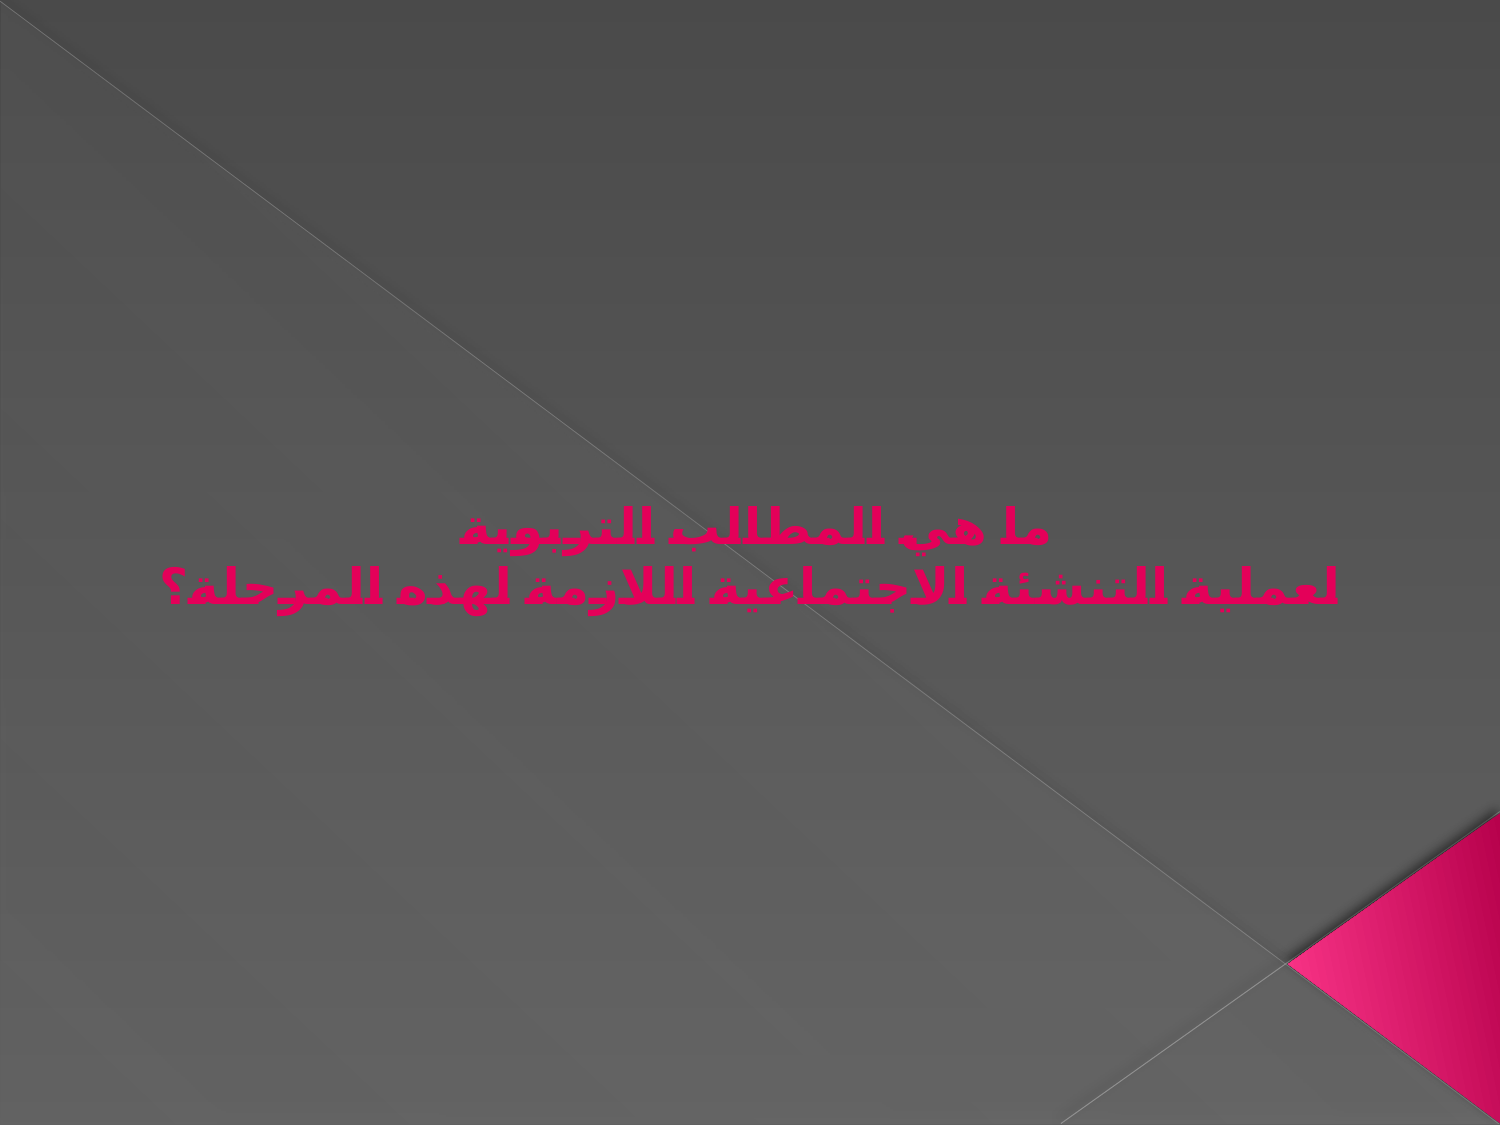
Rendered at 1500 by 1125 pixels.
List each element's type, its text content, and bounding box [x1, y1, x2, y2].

text_box ما هي المطالب التربوية لعملية التنشئة الاجتماعية اللازمة لهذه المرحلة؟ [144, 486, 1356, 622]
